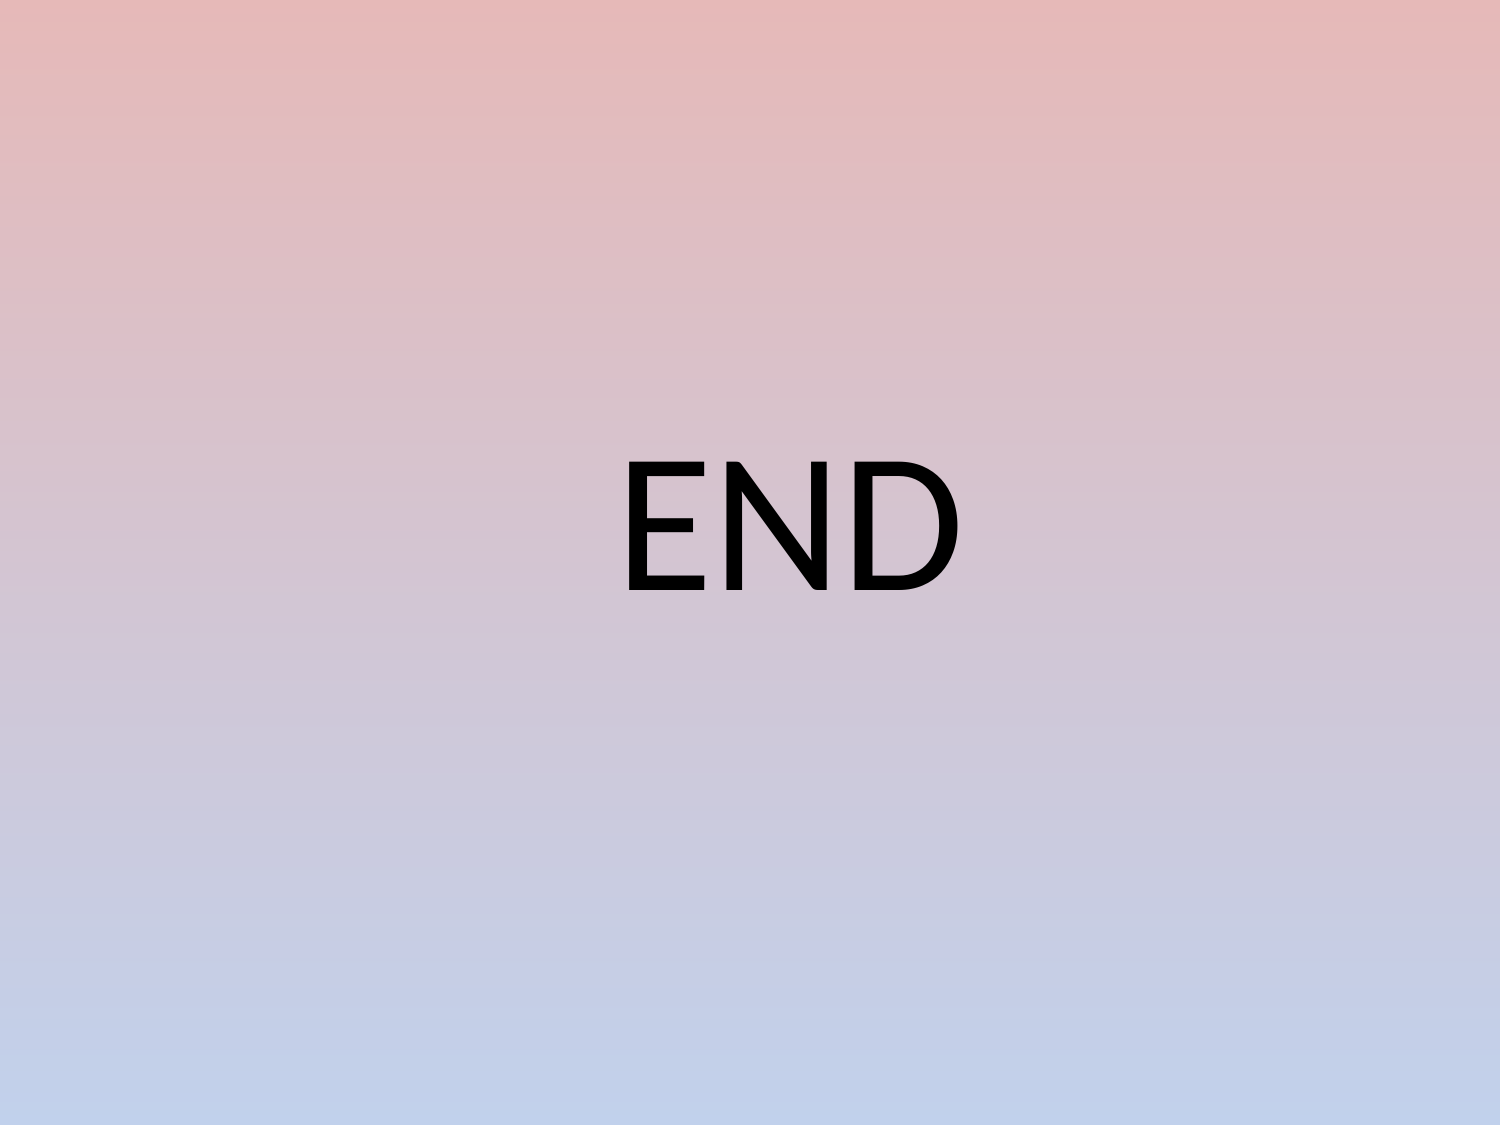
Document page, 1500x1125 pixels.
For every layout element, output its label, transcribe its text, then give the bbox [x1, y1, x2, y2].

list END [75, 262, 1425, 1005]
